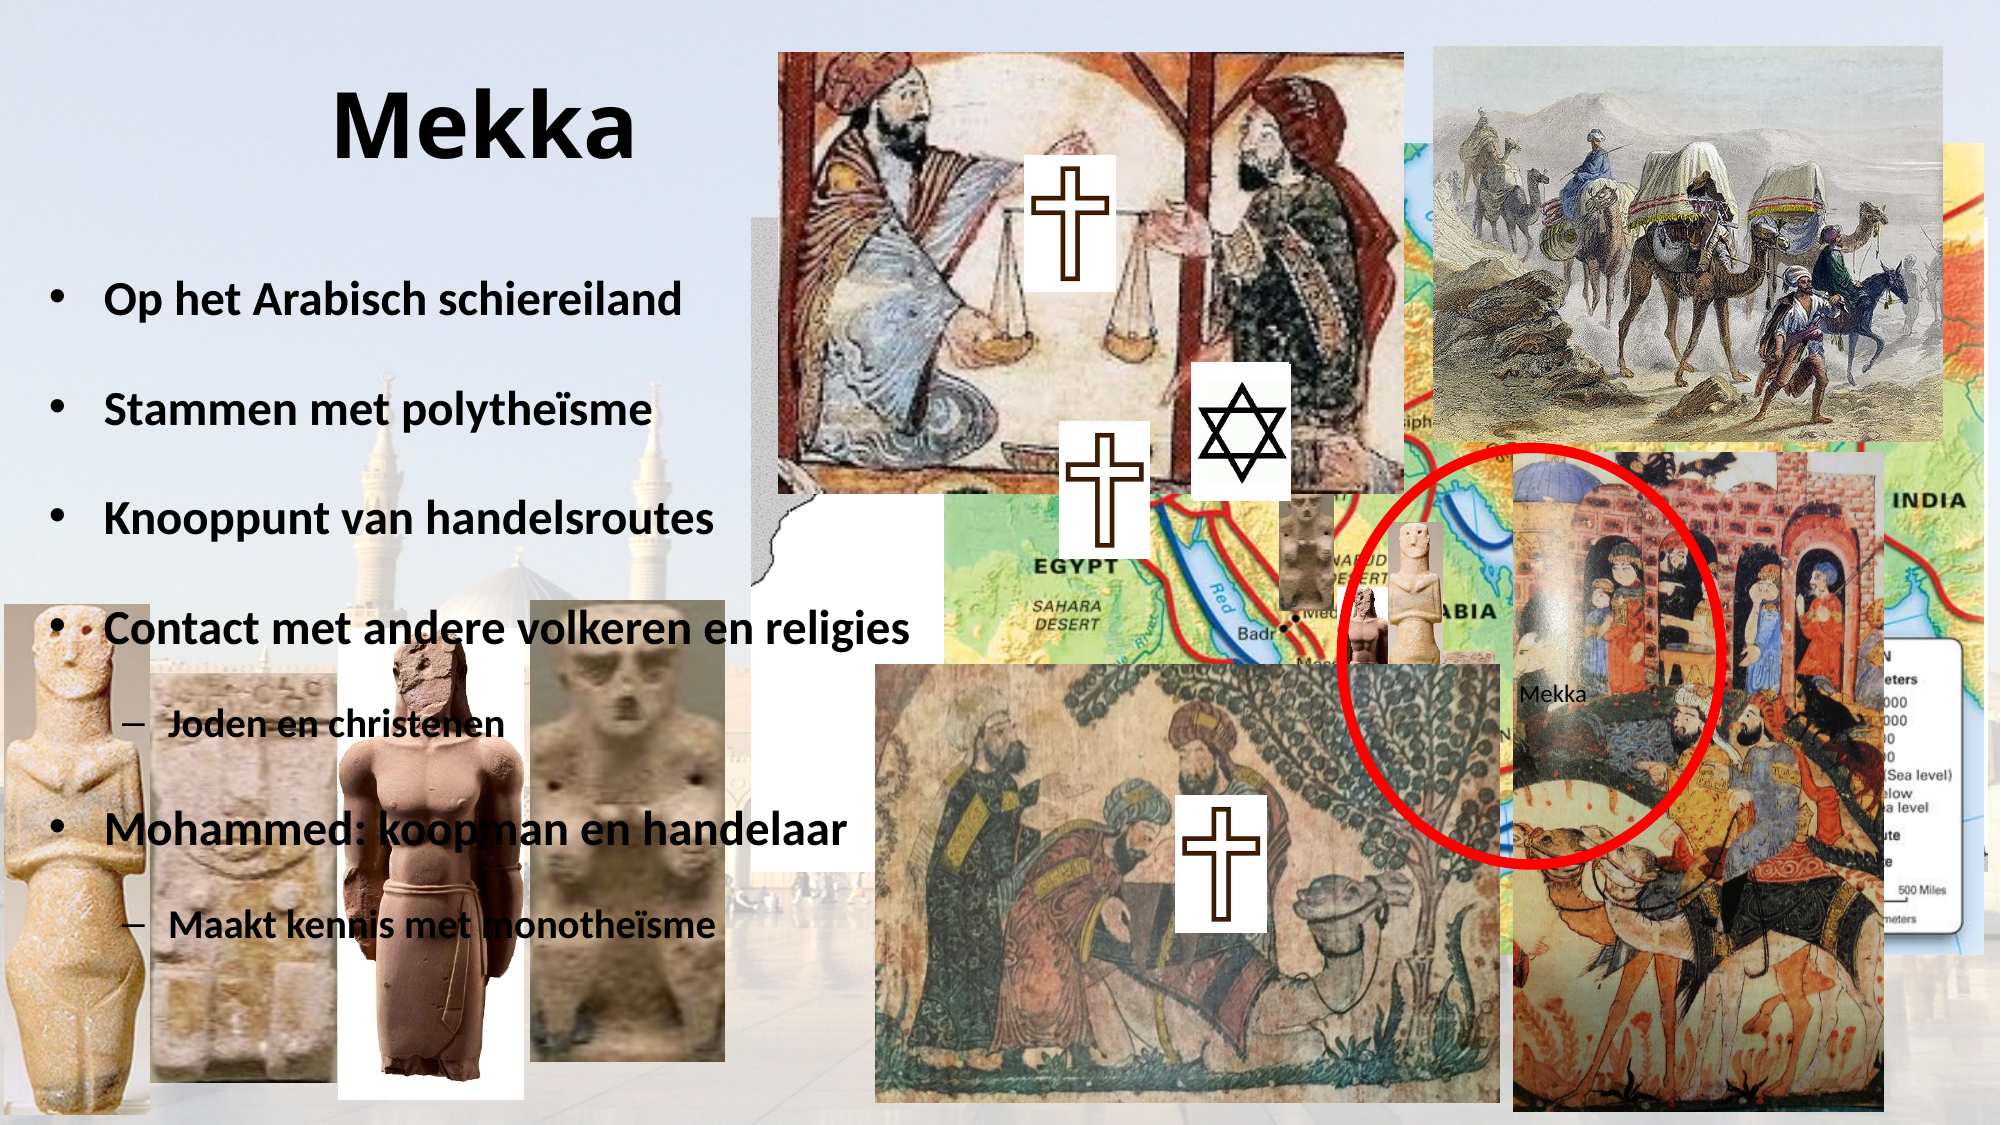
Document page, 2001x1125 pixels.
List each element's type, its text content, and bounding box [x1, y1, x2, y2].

picture [338, 628, 525, 1100]
title Mekka [1, 13, 968, 231]
picture [751, 46, 1988, 1113]
picture [529, 600, 725, 1062]
list Op het Arabisch schiereiland Stammen met polytheïsme Knooppunt van handelsroutes Contact met andere volkeren en religies Joden en christenen Mohammed: koopman en handelaar Maakt kennis met monotheïsme [33, 217, 870, 958]
picture [3, 604, 337, 1116]
